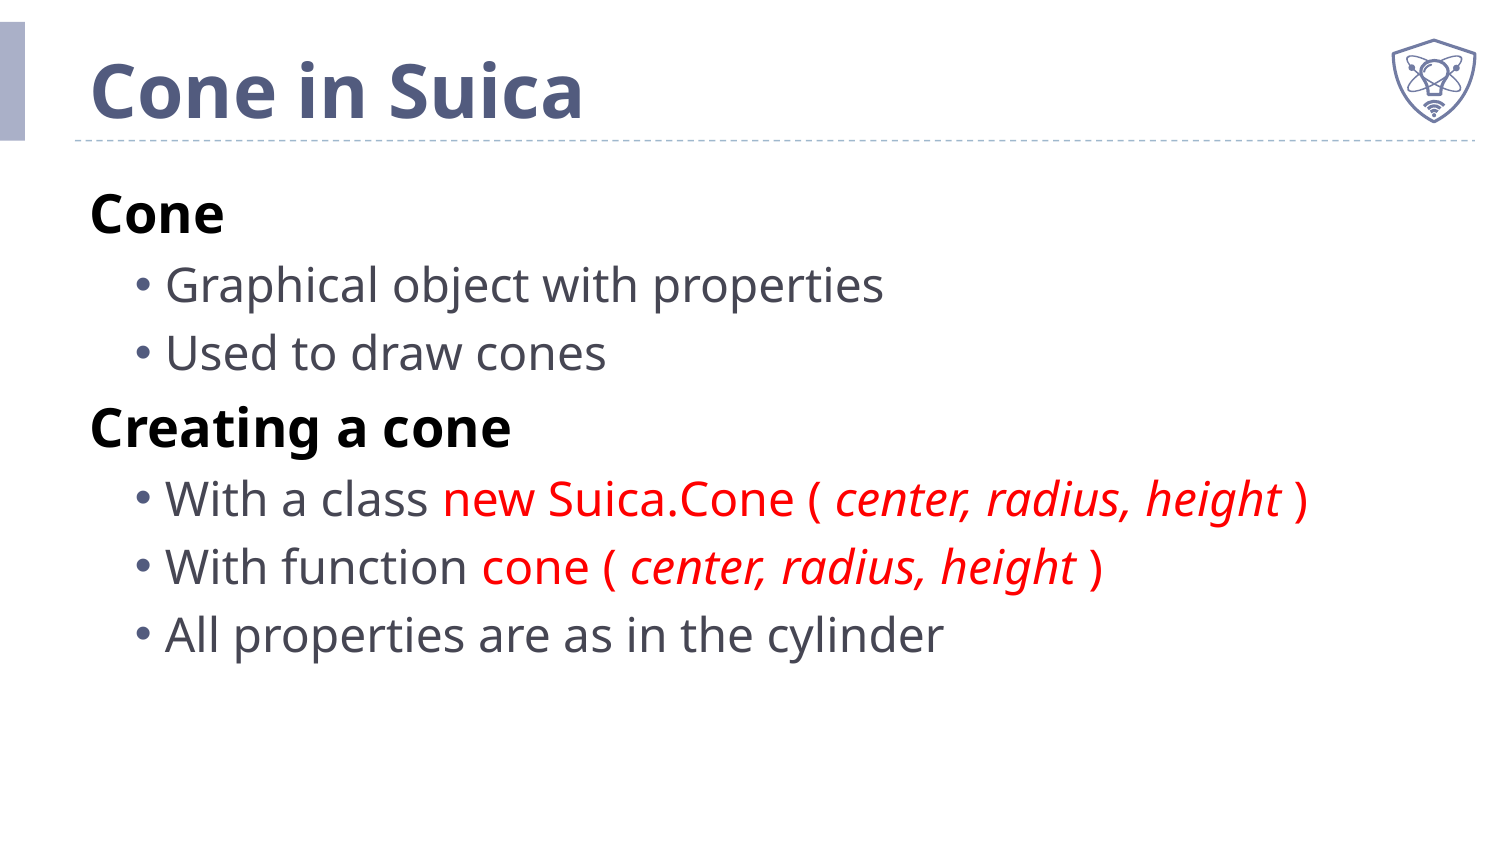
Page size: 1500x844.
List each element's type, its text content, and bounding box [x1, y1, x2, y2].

title Cone in Suica [75, 18, 1475, 141]
list Cone Graphical object with properties Used to draw cones Creating a cone With a class new Suica.Cone ( center, radius, height ) With function cone ( center, radius, height ) All properties are as in the cylinder [75, 171, 1500, 835]
